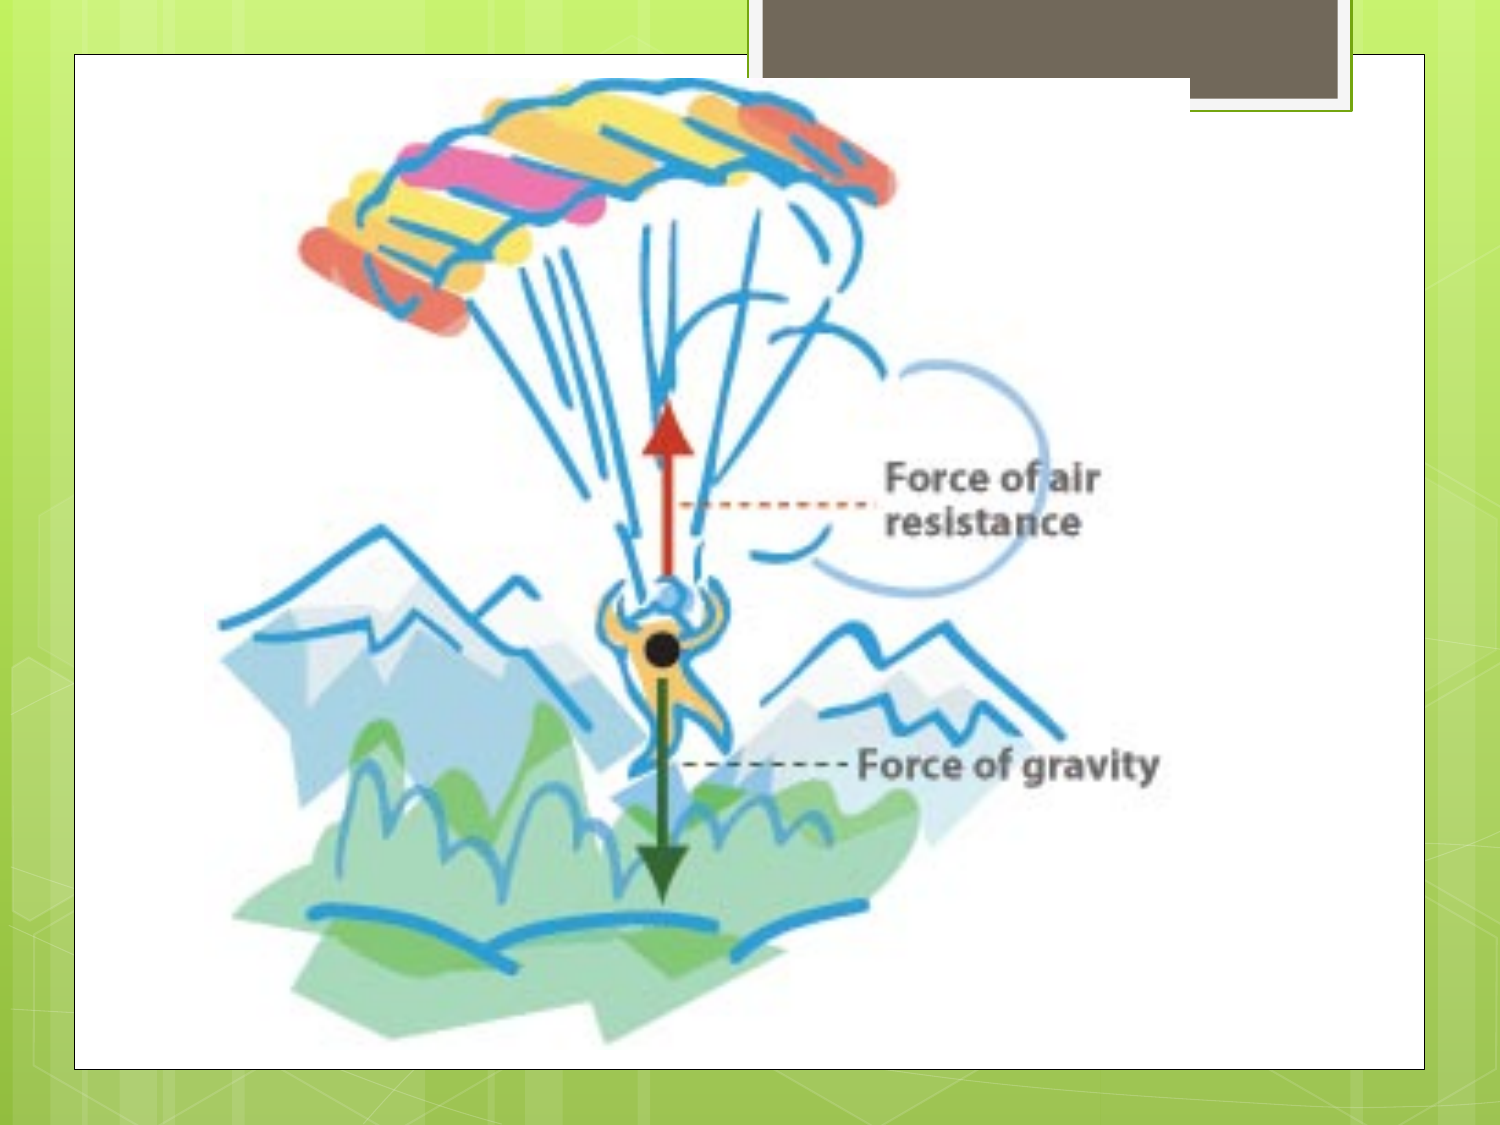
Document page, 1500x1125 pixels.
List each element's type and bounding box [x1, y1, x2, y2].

picture [204, 78, 1190, 1050]
